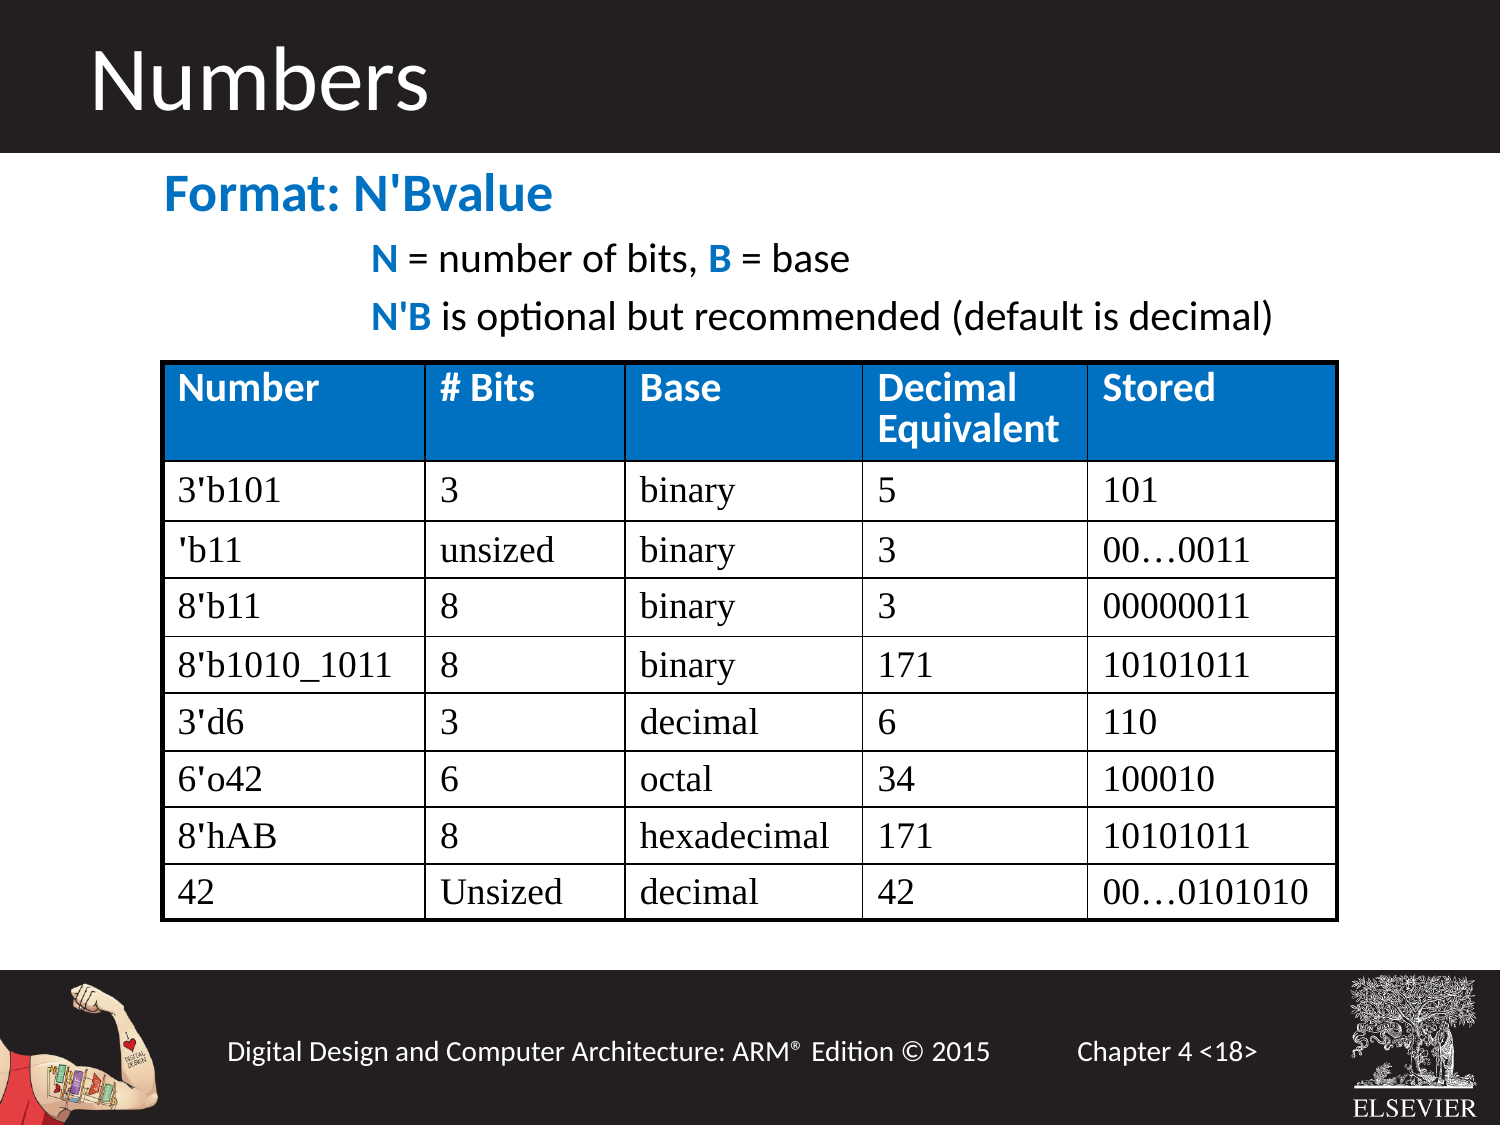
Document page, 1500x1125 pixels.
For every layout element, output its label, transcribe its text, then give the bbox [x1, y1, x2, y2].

picture [1350, 974, 1477, 1117]
text_box Numbers [75, 11, 1375, 136]
text_box [87, 400, 1413, 988]
text_box Format: N'Bvalue N = number of bits, B = base N'B is optional but recommended (default is decimal) [149, 149, 1425, 963]
text_box [87, 137, 1413, 399]
picture [0, 979, 163, 1125]
